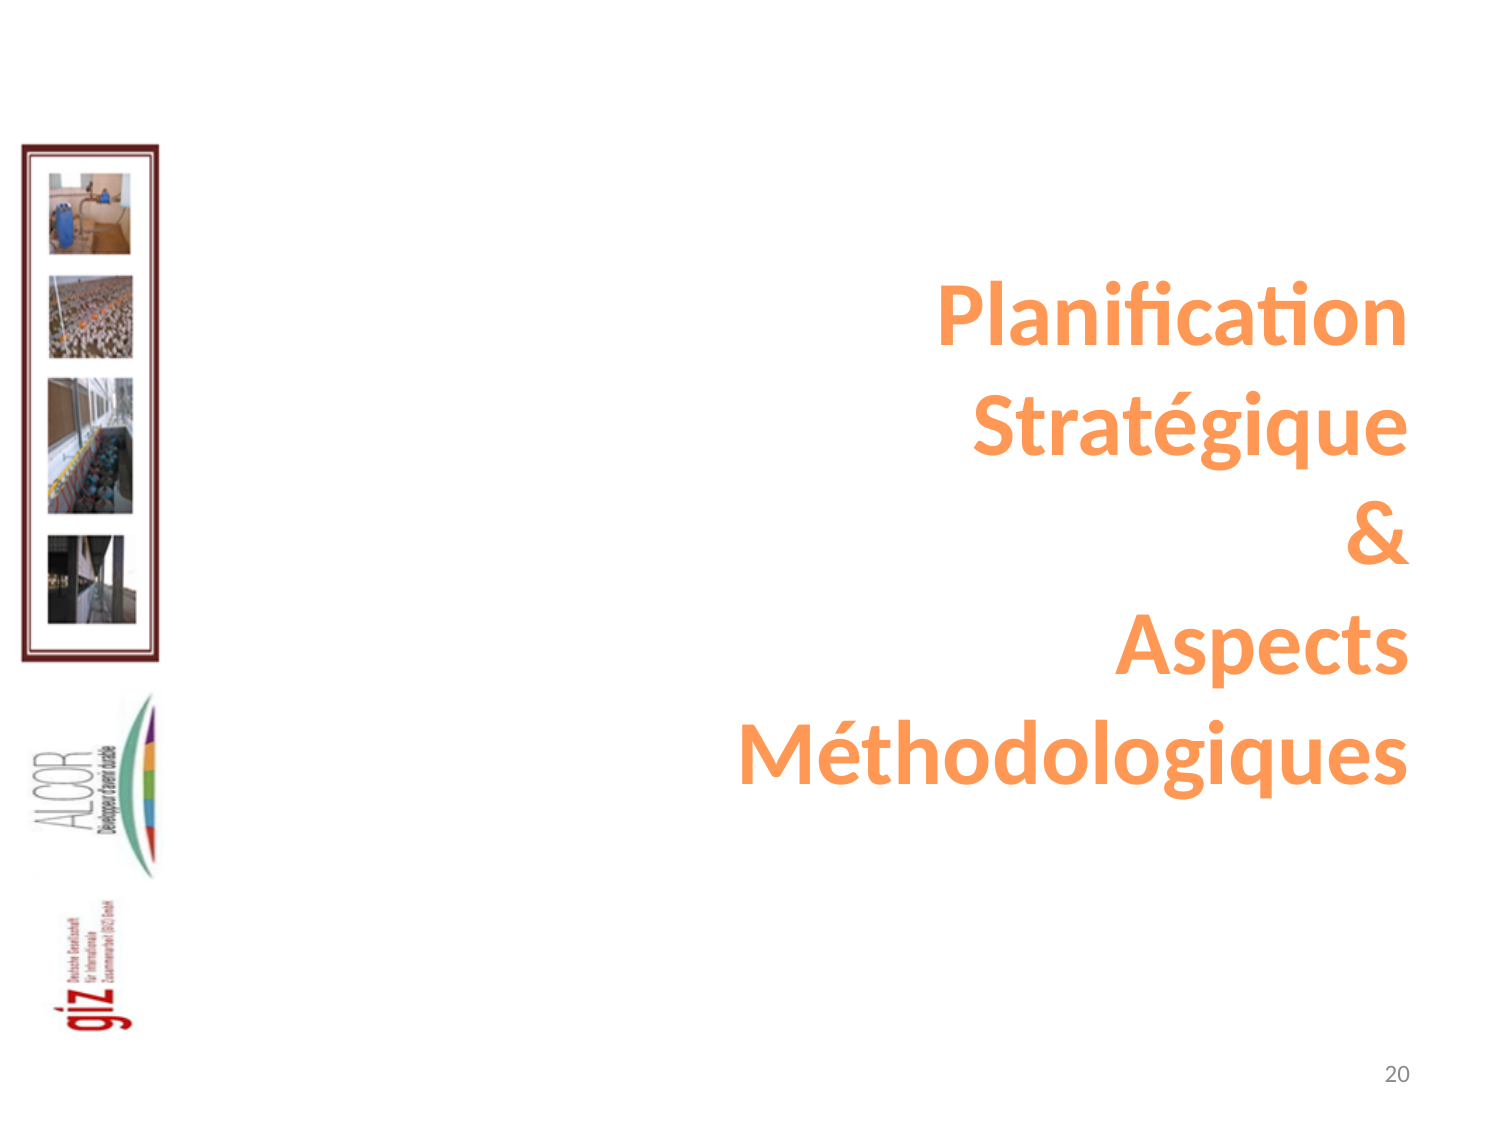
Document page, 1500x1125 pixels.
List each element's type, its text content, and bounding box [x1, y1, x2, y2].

slide_number 20 [1074, 1042, 1425, 1103]
title Planification Stratégique & Aspects Méthodologiques [643, 45, 1425, 1012]
picture [17, 136, 172, 1047]
